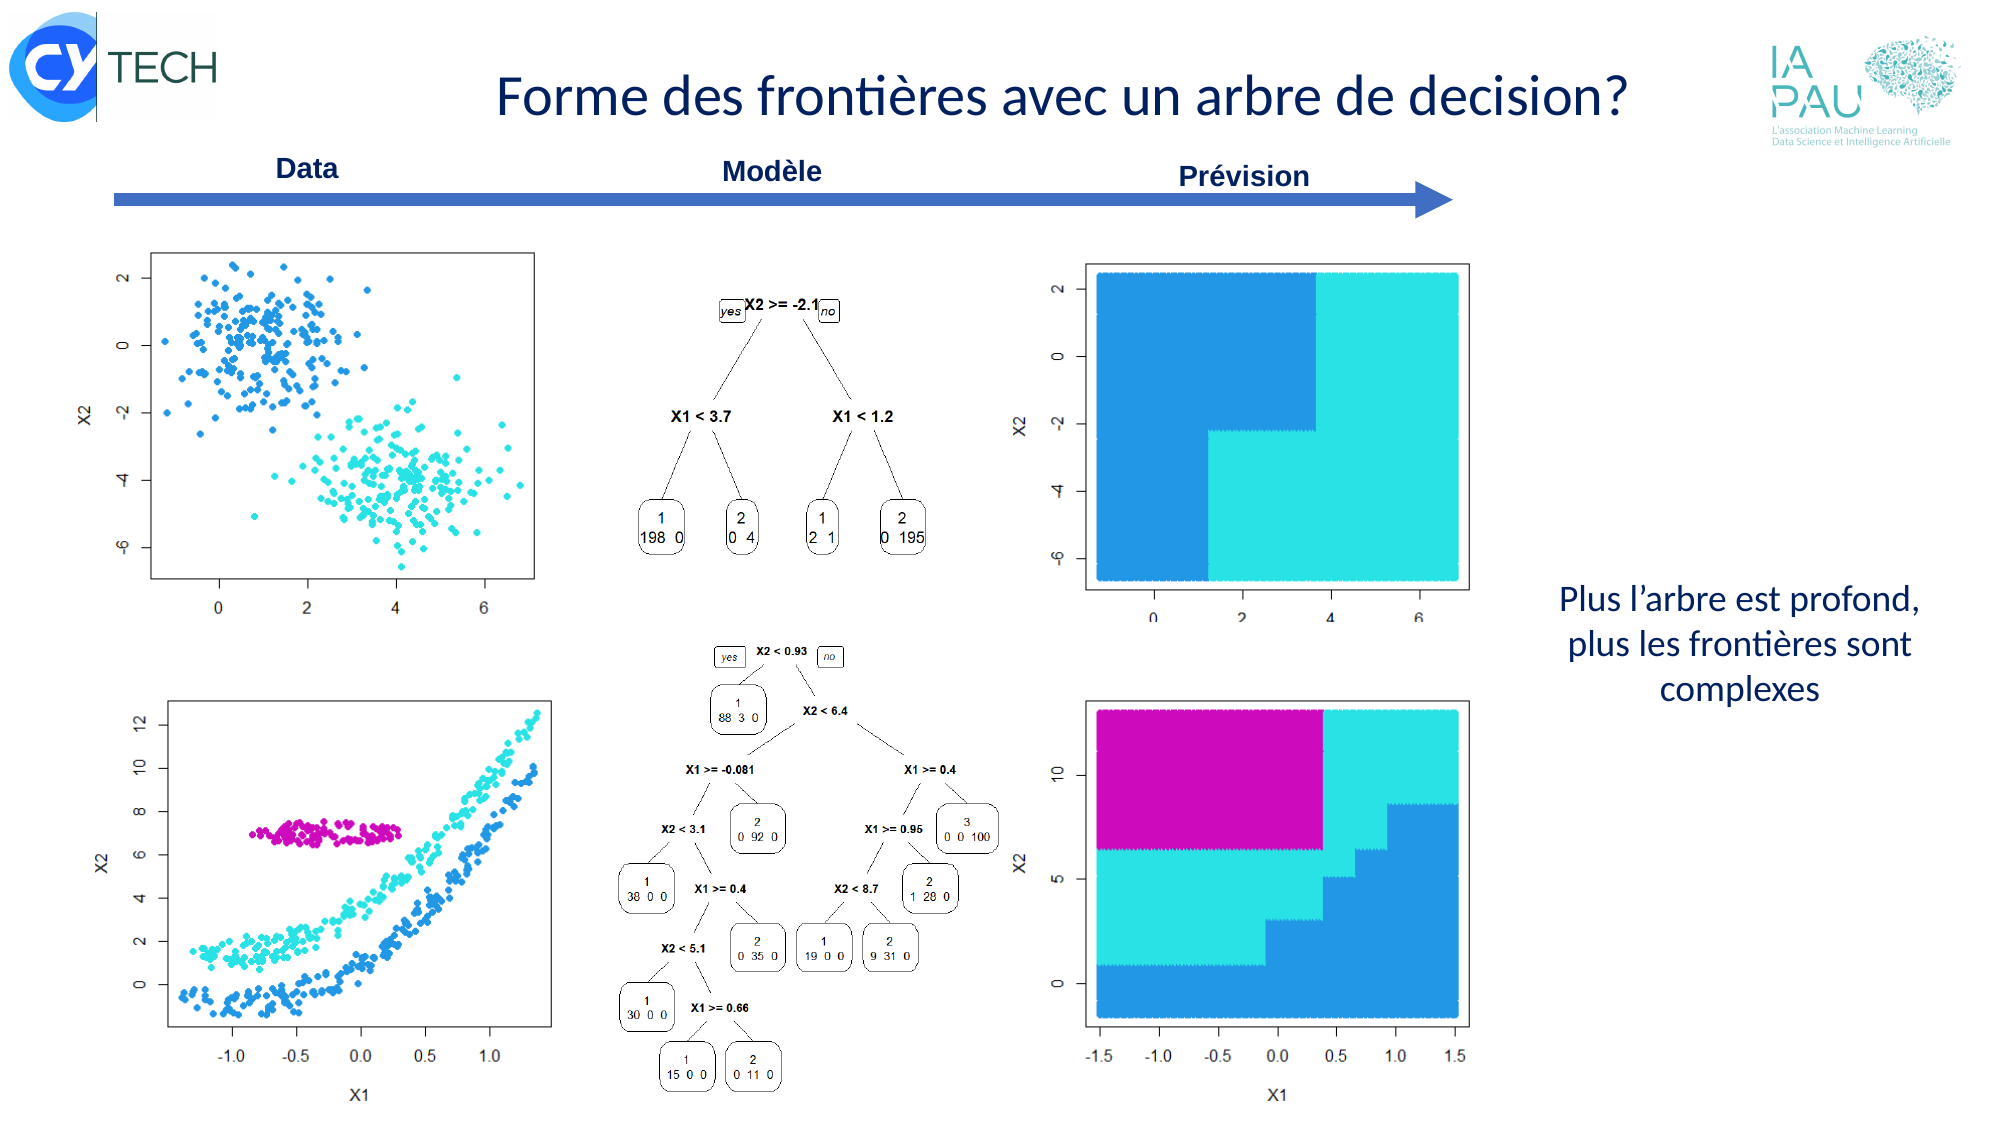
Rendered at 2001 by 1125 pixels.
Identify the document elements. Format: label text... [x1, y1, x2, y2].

picture [1738, 12, 1986, 169]
text_box Modèle [707, 144, 875, 173]
text_box Forme des frontières avec un arbre de decision? [481, 49, 1669, 135]
text_box Plus l’arbre est profond, plus les frontières sont complexes [1526, 567, 1954, 717]
picture [9, 12, 216, 122]
text_box Prévision [1163, 149, 1331, 173]
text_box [89, 610, 1511, 1125]
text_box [72, 174, 1511, 689]
text_box Data [260, 141, 373, 173]
